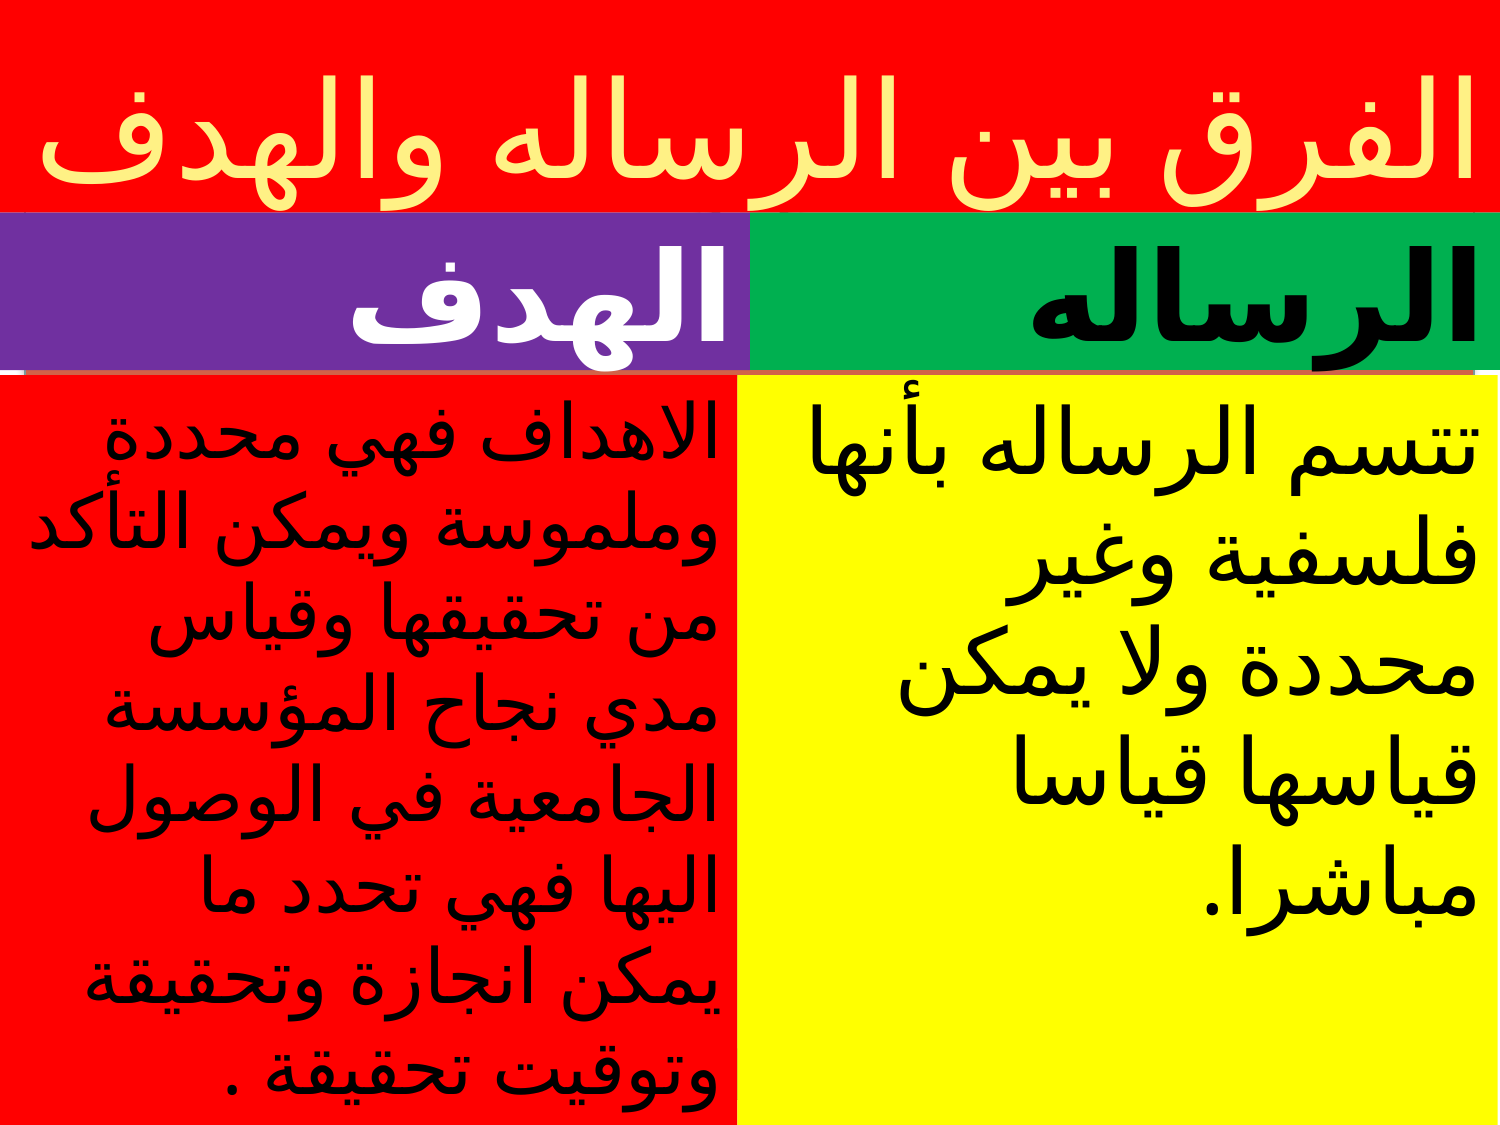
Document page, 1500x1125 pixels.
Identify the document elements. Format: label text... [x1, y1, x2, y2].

list الرساله [749, 213, 1500, 371]
list الهدف [0, 213, 749, 371]
list تتسم الرساله بأنها فلسفية وغير محددة ولا يمكن قياسها قياسا مباشرا. [737, 375, 1498, 1125]
list الاهداف فهي محددة وملموسة ويمكن التأكد من تحقيقها وقياس مدي نجاح المؤسسة الجامعية في الوصول اليها فهي تحدد ما يمكن انجازة وتحقيقة وتوقيت تحقيقة . [0, 375, 737, 1125]
title الفرق بين الرساله والهدف [0, 0, 1500, 213]
